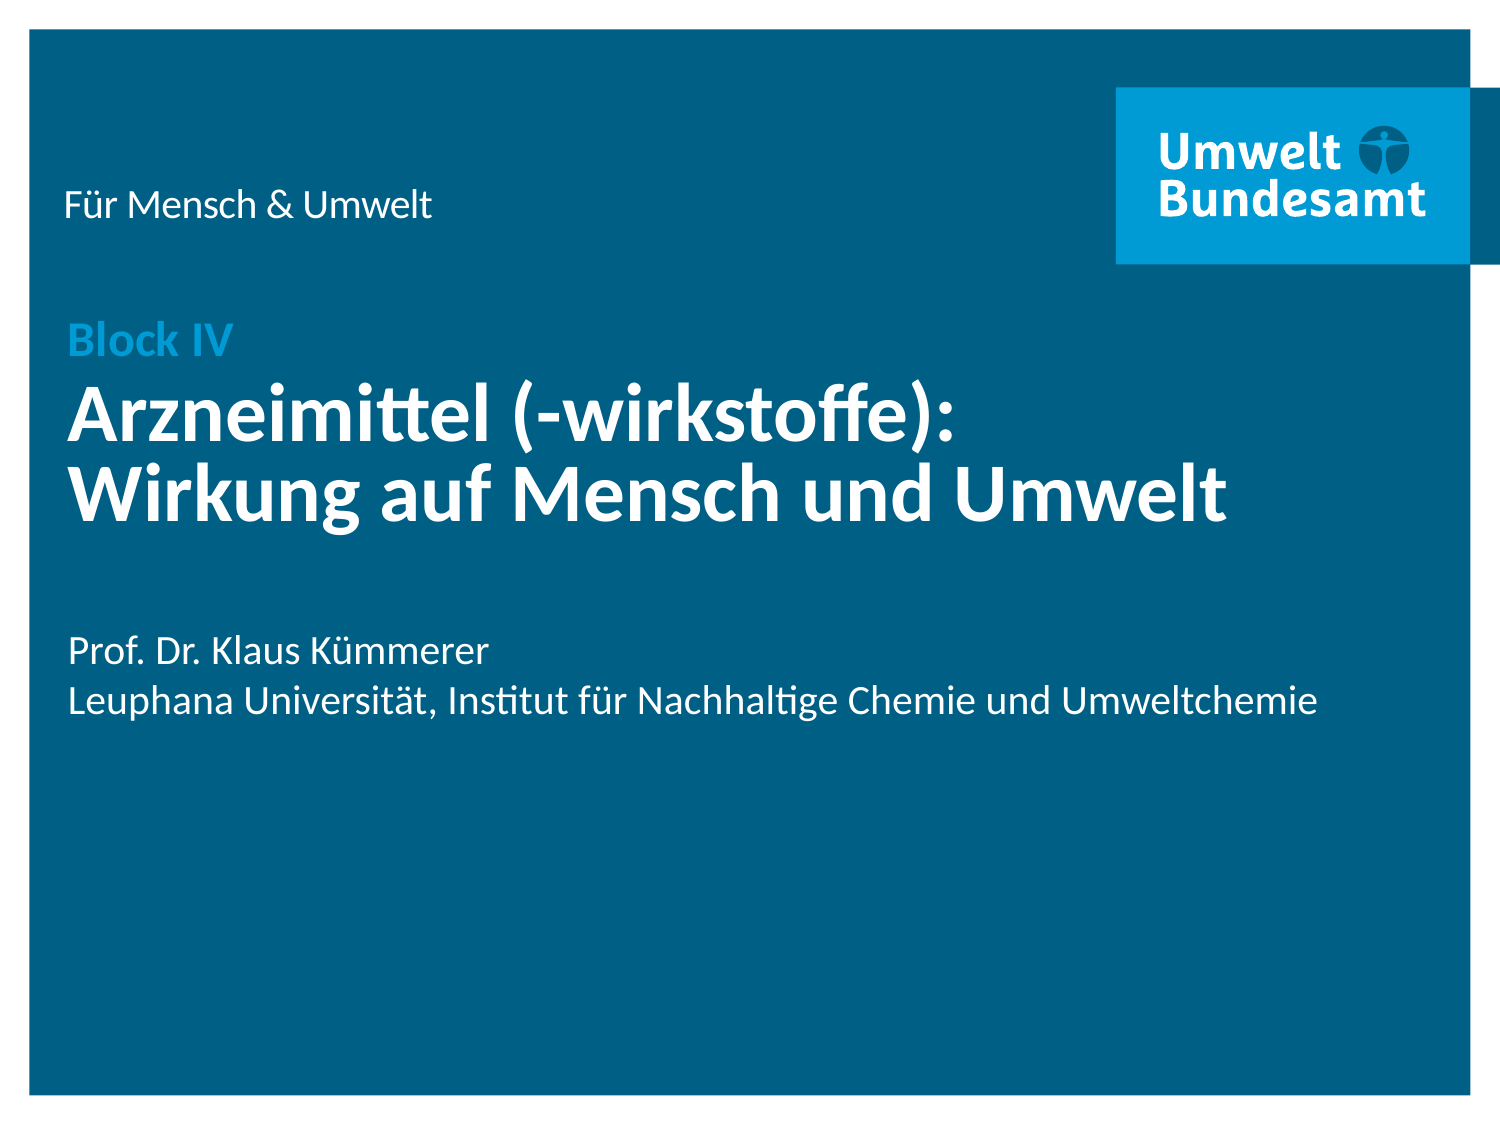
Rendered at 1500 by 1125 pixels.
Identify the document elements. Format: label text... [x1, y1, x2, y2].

subtitle Arzneimittel (-wirkstoffe): Wirkung auf Mensch und Umwelt [67, 377, 1427, 621]
list Prof. Dr. Klaus Kümmerer Leuphana Universität, Institut für Nachhaltige Chemie und Umweltchemie [67, 623, 1427, 1007]
title Block IV [67, 307, 1427, 367]
